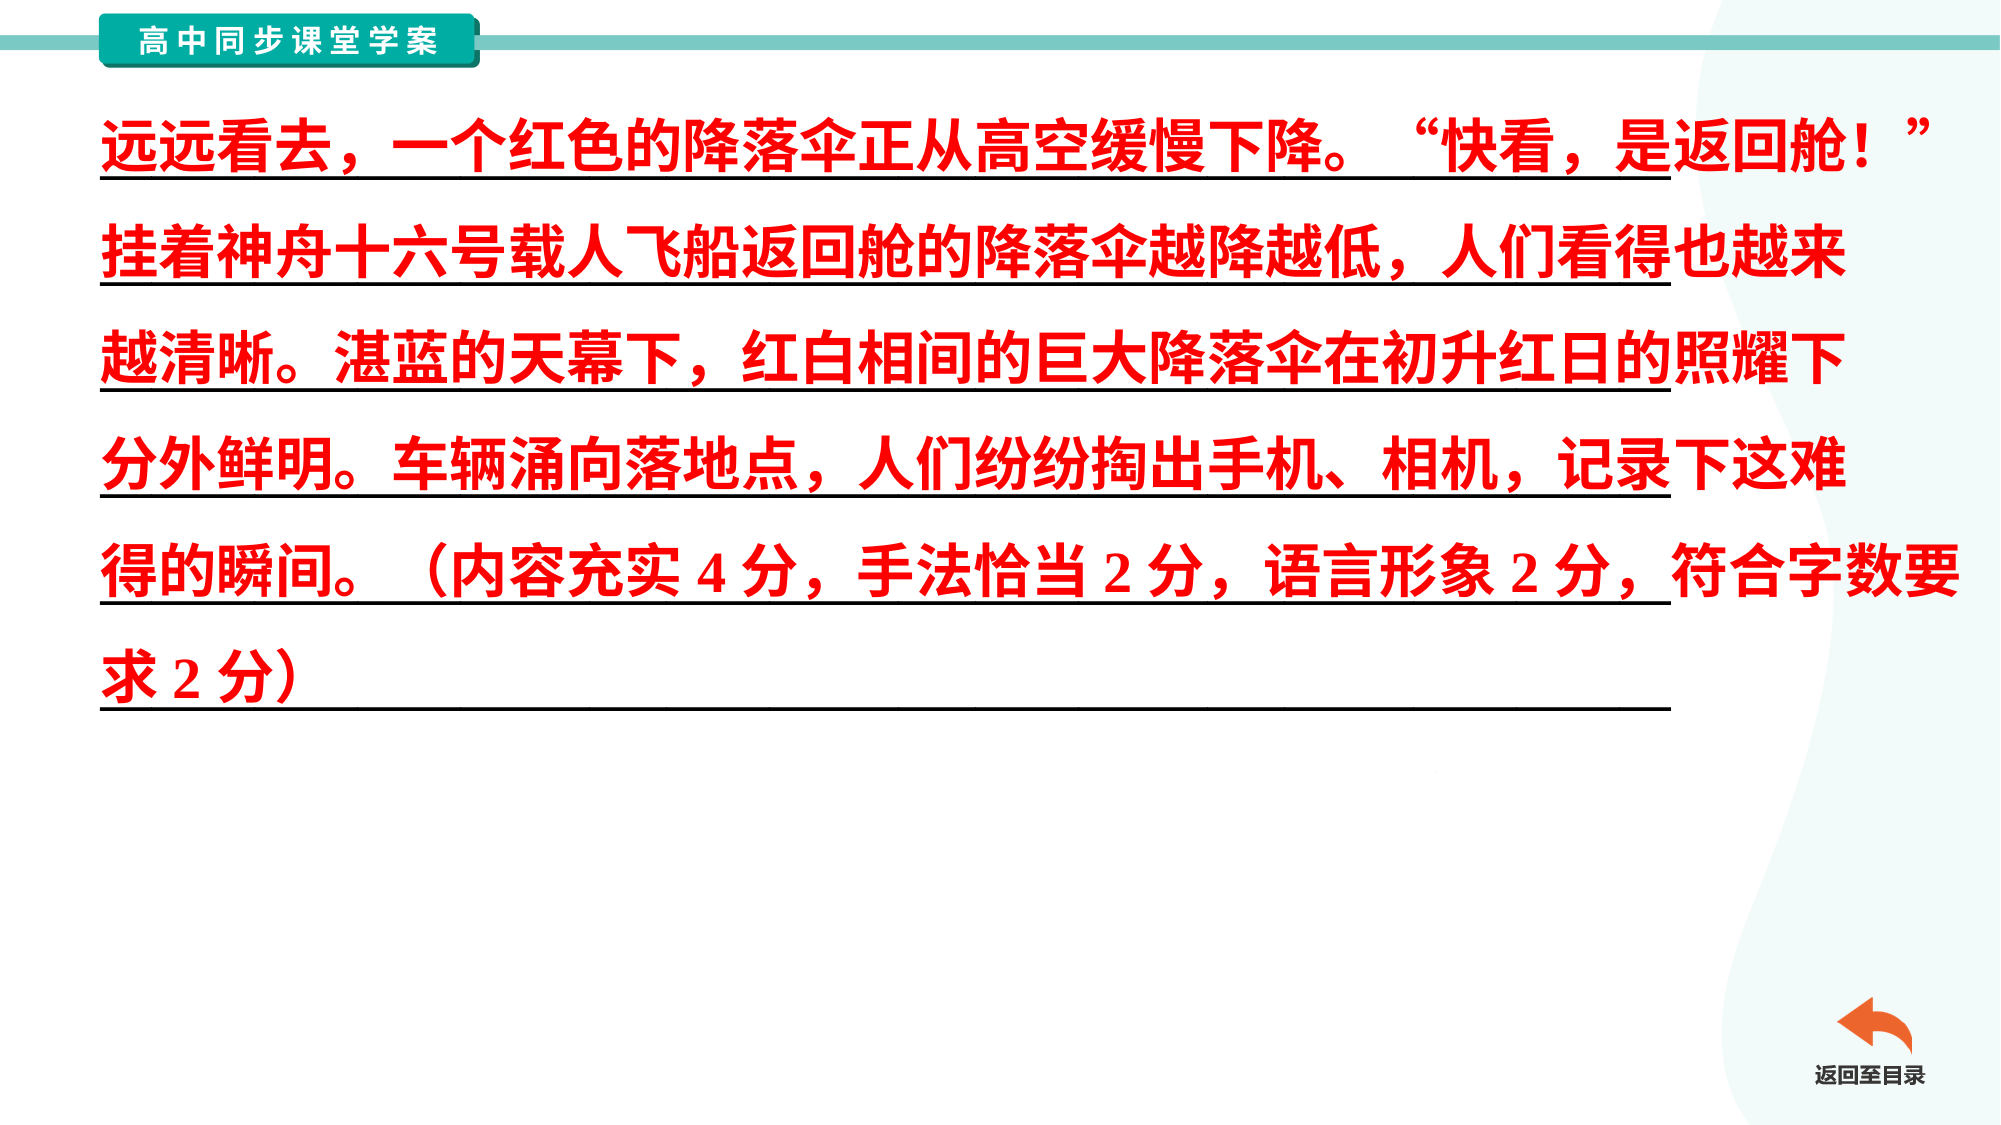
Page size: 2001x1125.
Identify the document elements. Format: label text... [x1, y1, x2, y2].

picture [0, 0, 2000, 1125]
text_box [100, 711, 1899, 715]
text_box 远远看去，一个红色的降落伞正从高空缓慢下降。“快看，是返回舱！” 挂着神舟十六号载人飞船返回舱的降落伞越降越低，人们看得也越来 越清晰。湛蓝的天幕下，红白相间的巨大降落伞在初升红日的照耀下 分外鲜明。车辆涌向落地点，人们纷纷掏出手机、相机，记录下这难 得的瞬间。（内容充实4分，手法恰当2分，语言形象2分，符合字数要 求2分） [100, 72, 1899, 711]
